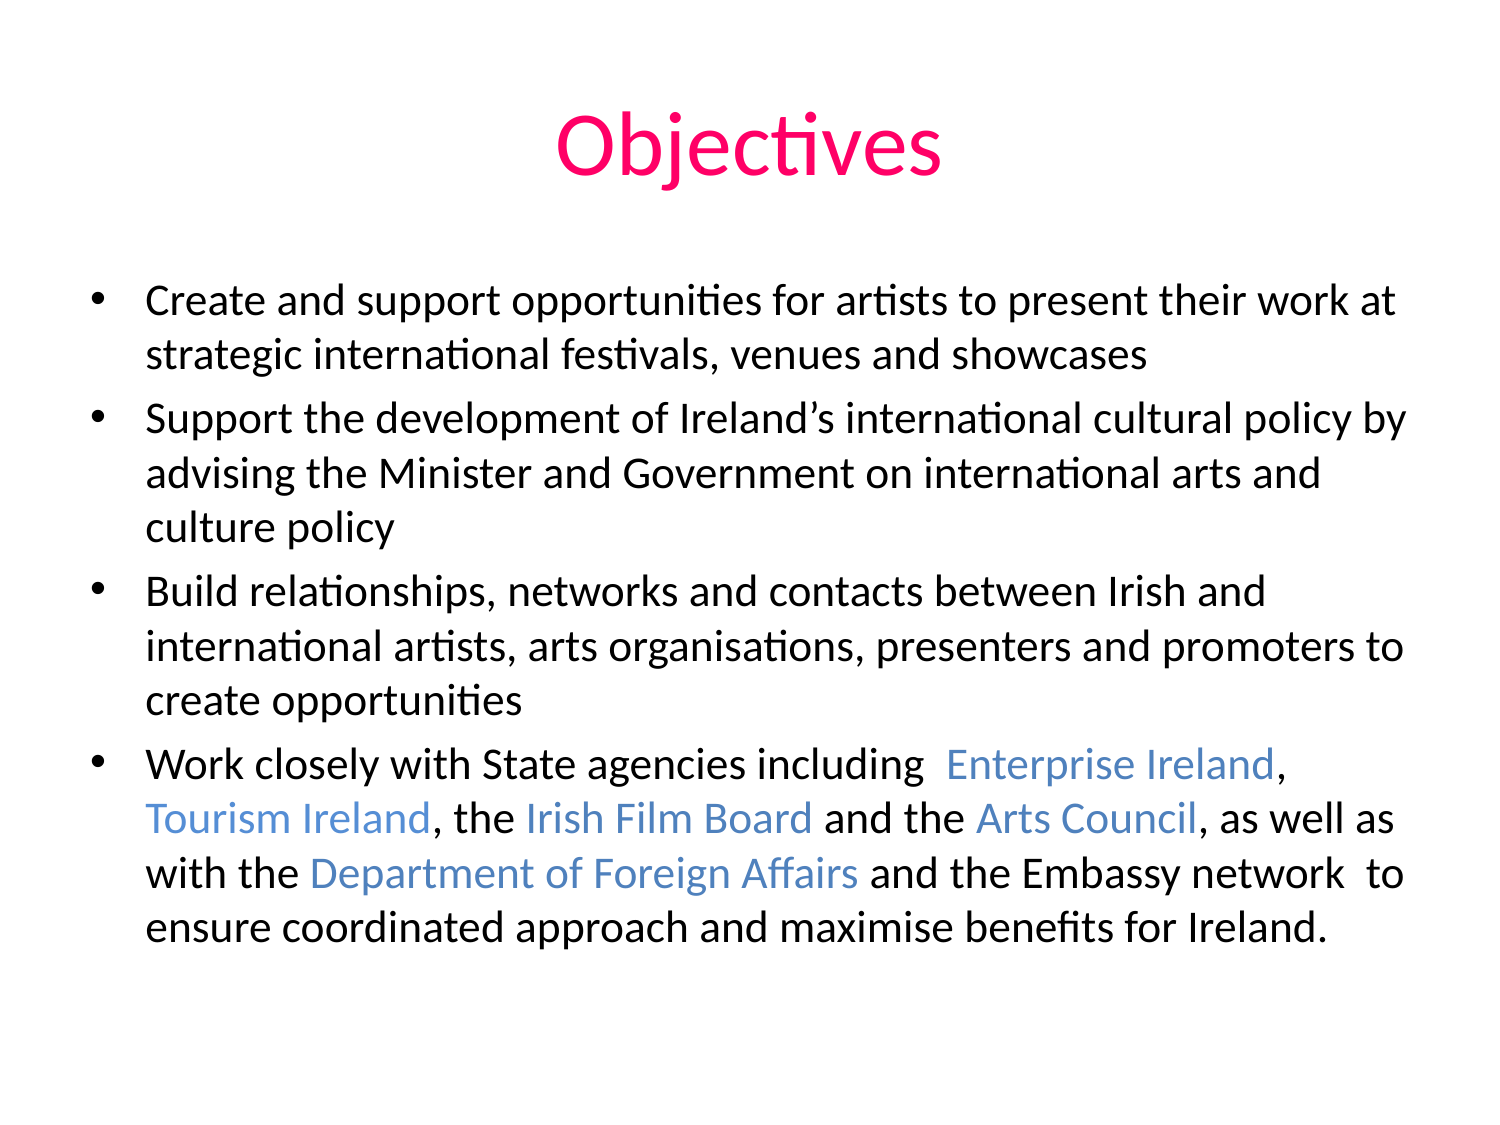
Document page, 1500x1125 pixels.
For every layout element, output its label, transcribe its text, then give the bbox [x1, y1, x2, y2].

title Objectives [75, 45, 1425, 233]
list Create and support opportunities for artists to present their work at strategic international festivals, venues and showcases Support the development of Ireland’s international cultural policy by advising the Minister and Government on international arts and culture policy Build relationships, networks and contacts between Irish and international artists, arts organisations, presenters and promoters to create opportunities Work closely with State agencies including Enterprise Ireland, Tourism Ireland, the Irish Film Board and the Arts Council, as well as with the Department of Foreign Affairs and the Embassy network to ensure coordinated approach and maximise benefits for Ireland. [75, 262, 1425, 1005]
